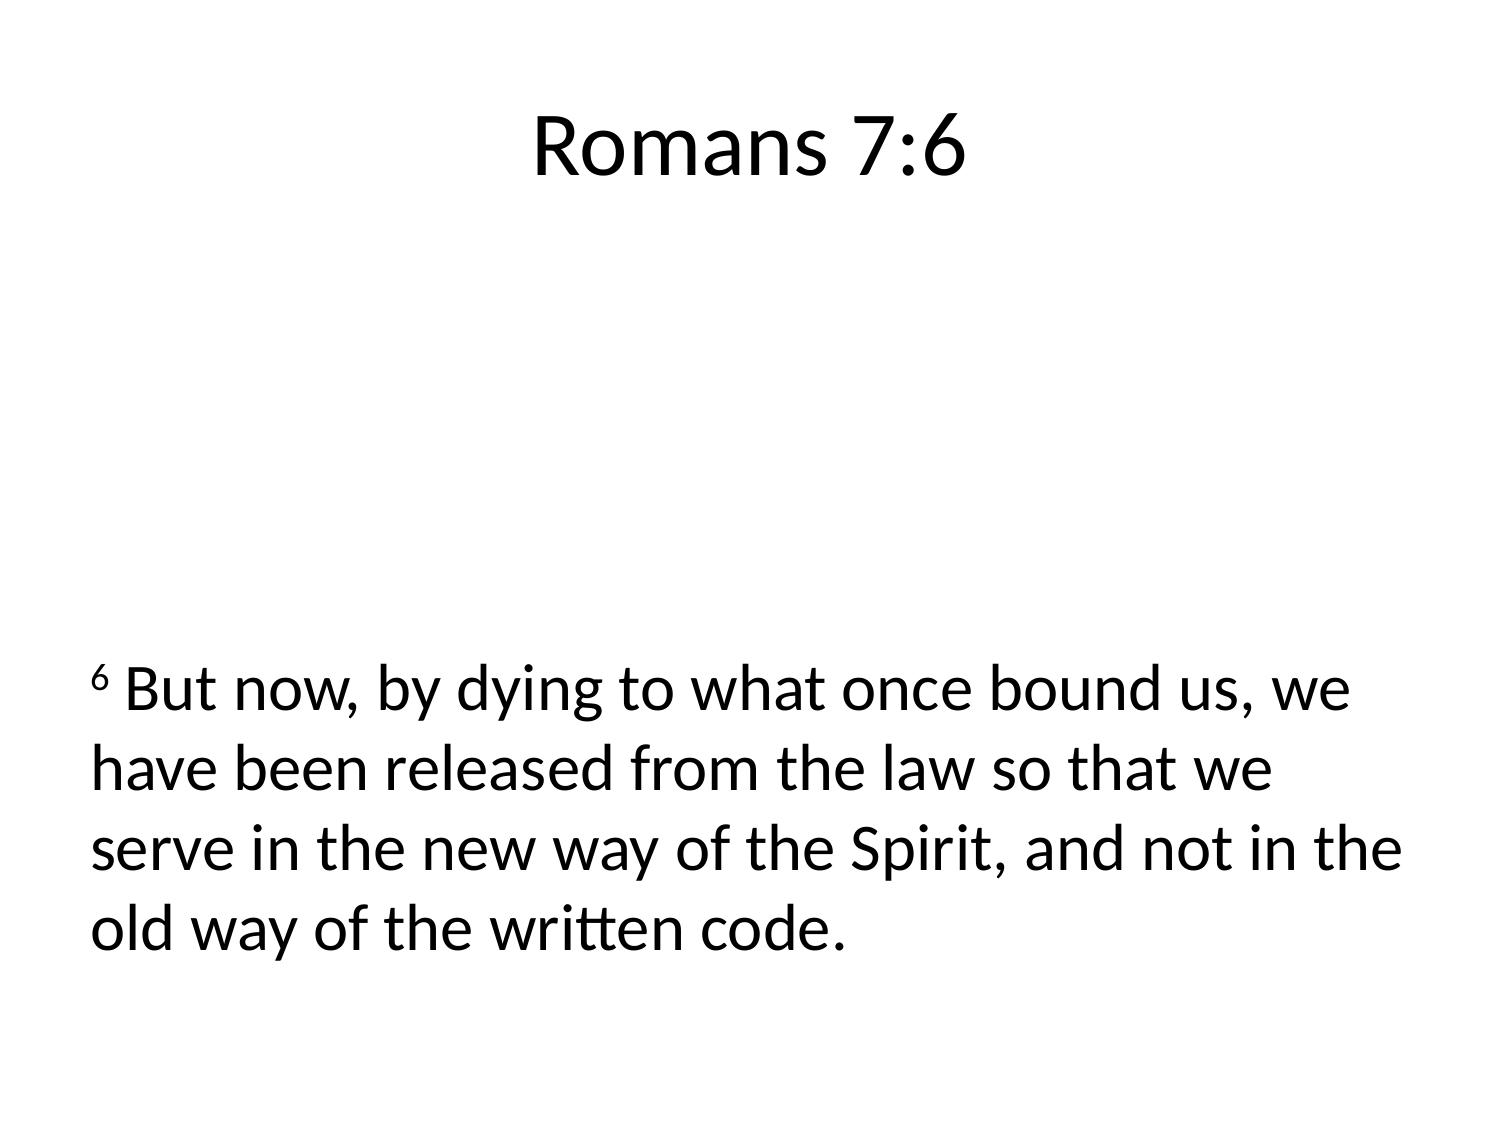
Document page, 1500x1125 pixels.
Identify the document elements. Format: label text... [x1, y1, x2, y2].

list 6 But now, by dying to what once bound us, we have been released from the law so that we serve in the new way of the Spirit, and not in the old way of the written code. [75, 262, 1425, 1005]
title Romans 7:6 [75, 45, 1425, 233]
